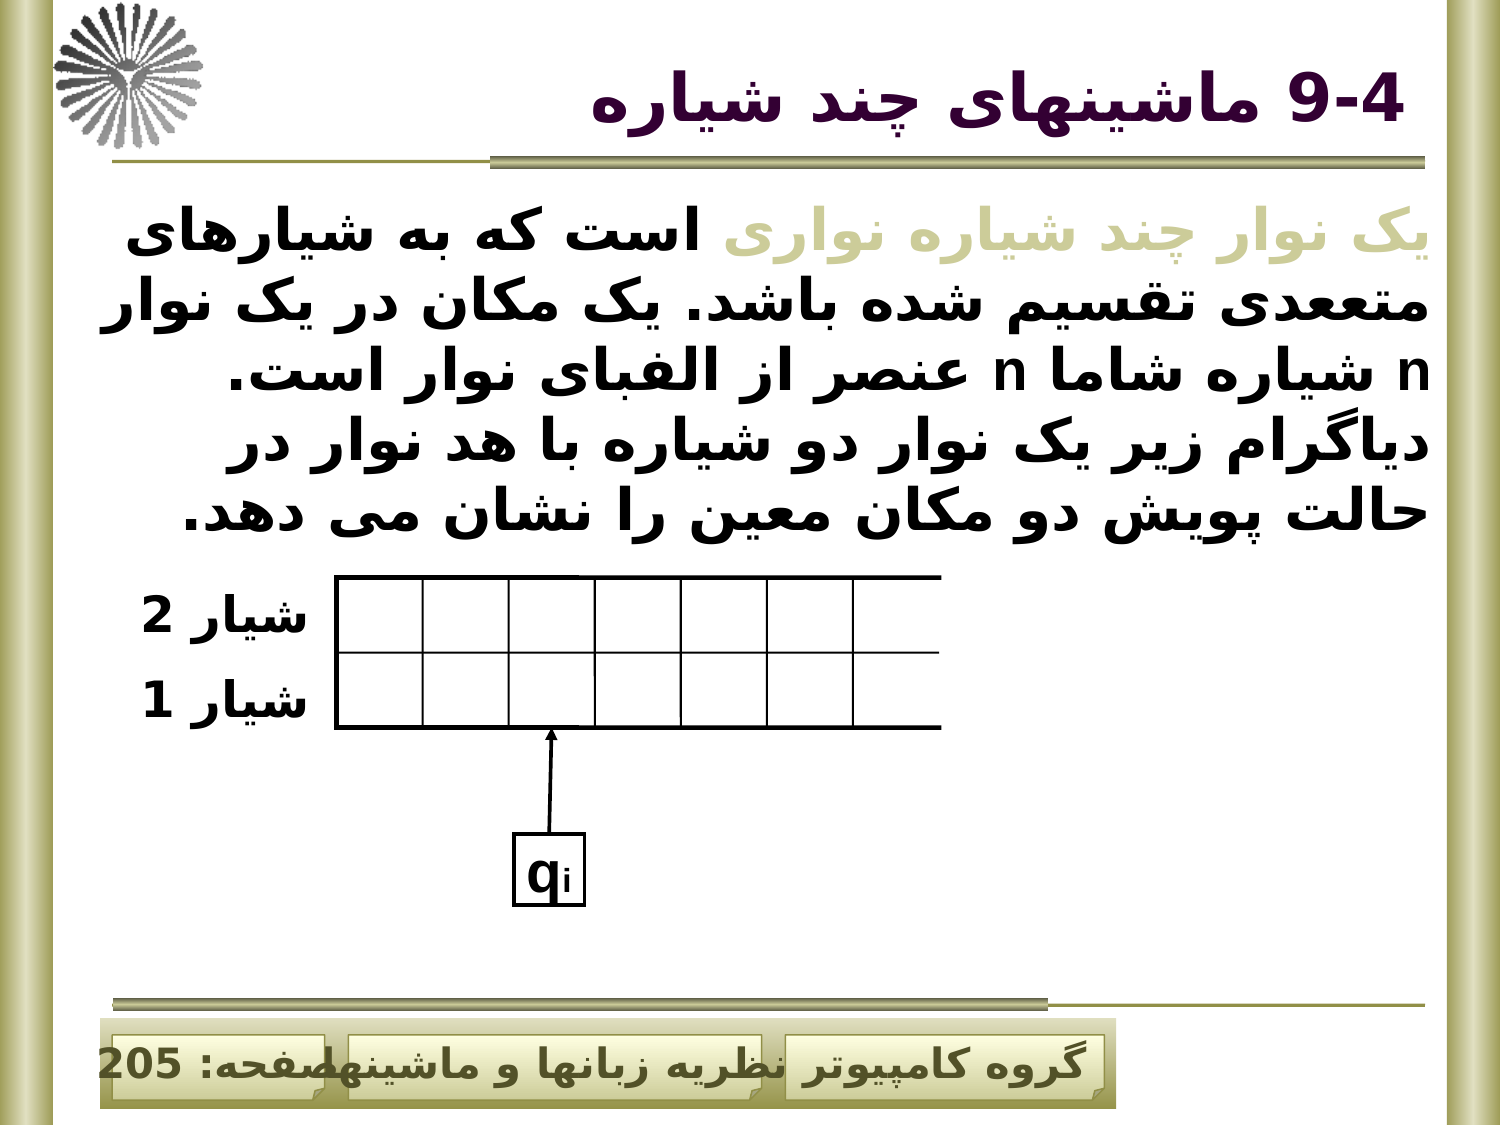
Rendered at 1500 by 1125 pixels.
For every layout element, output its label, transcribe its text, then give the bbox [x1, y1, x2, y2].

title 9-4 ماشینهای چند شیاره [147, 42, 1423, 147]
text_box یک نوار چند شیاره نواری است که به شیارهای متععدی تقسیم شده باشد. یک مکان در یک نوار n شیاره شاما n عنصر از الفبای نوار است. دیاگرام زیر یک نوار دو شیاره با هد نوار در حالت پویش دو مکان معین را نشان می دهد. [53, 184, 1447, 550]
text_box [123, 574, 940, 906]
